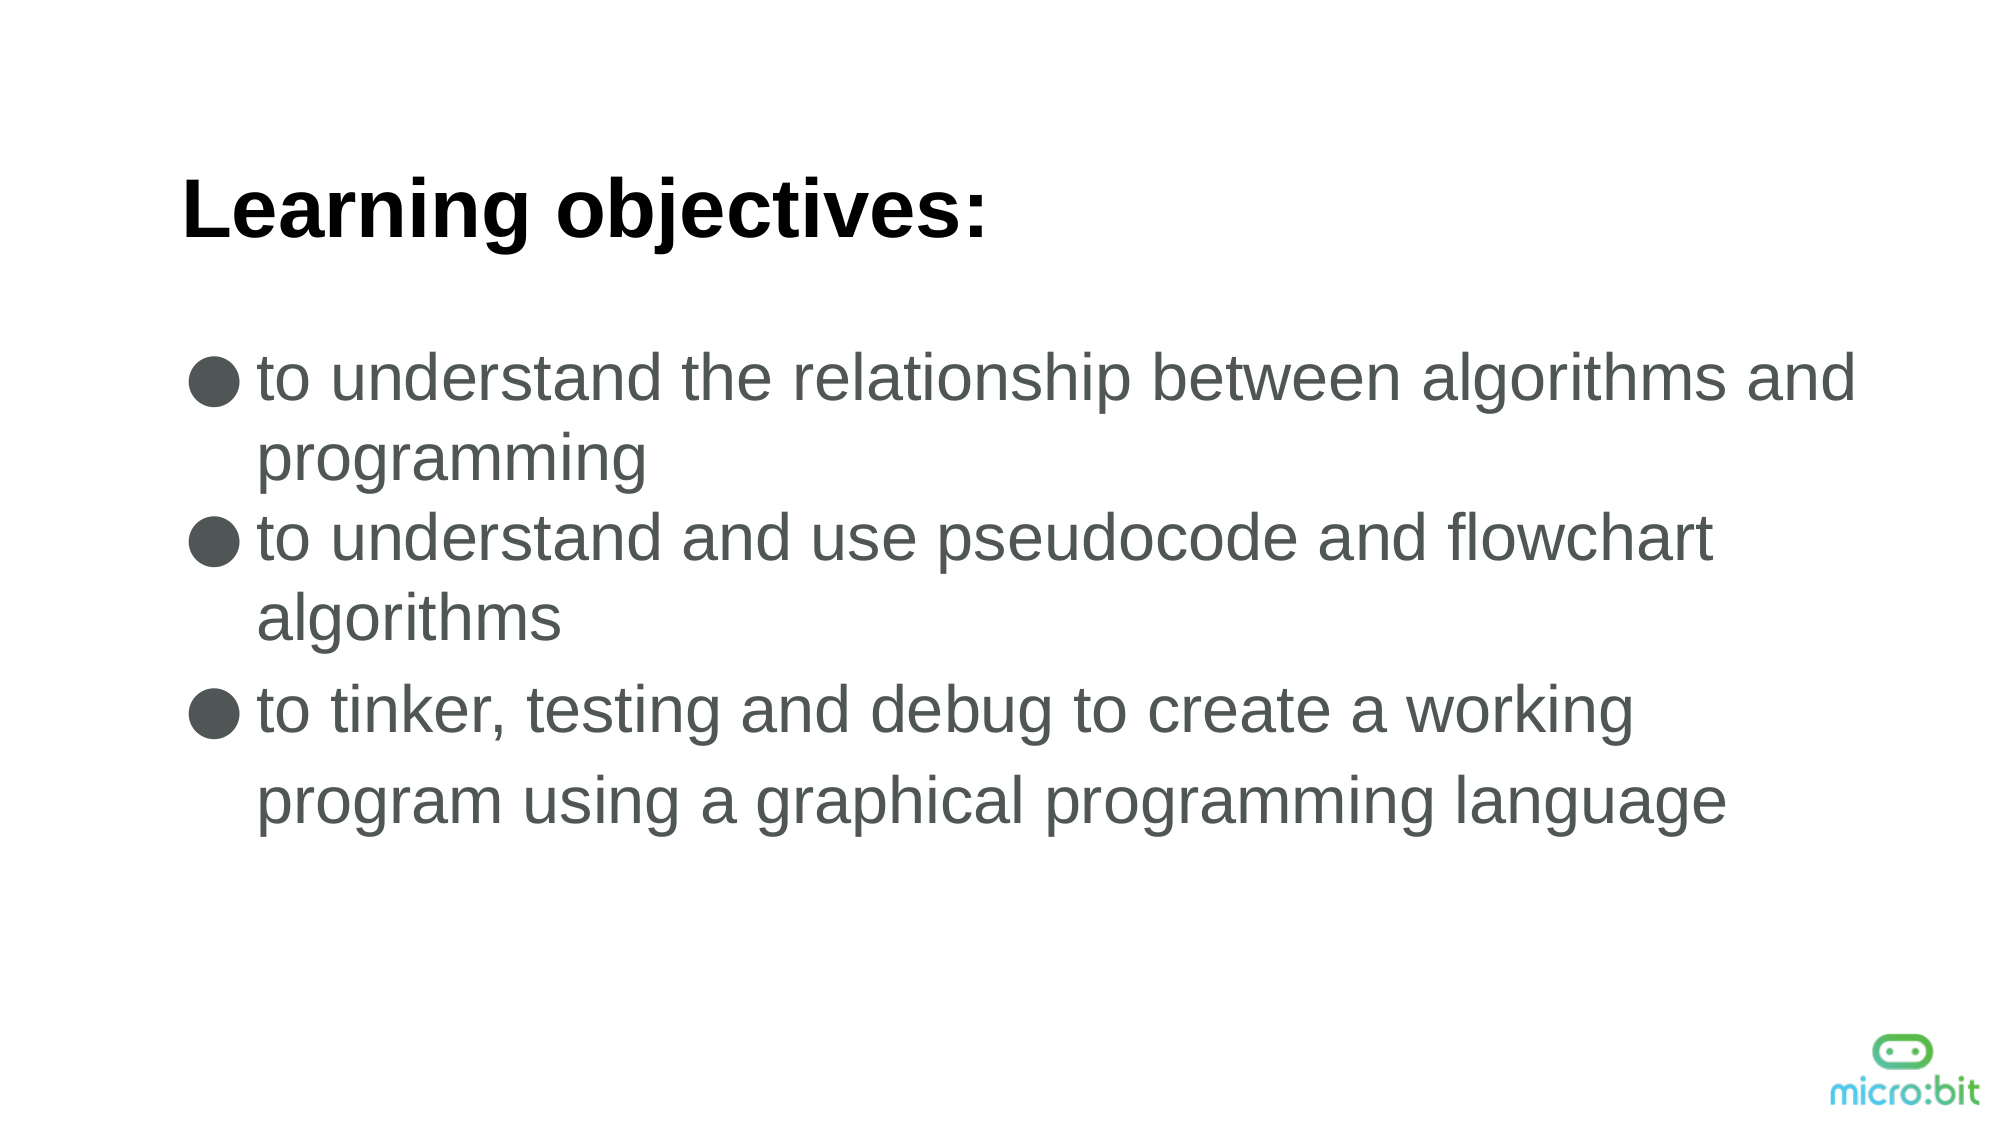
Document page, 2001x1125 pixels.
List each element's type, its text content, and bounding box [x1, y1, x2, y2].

picture [1830, 1029, 1980, 1106]
text_box Learning objectives: to understand the relationship between algorithms and programming to understand and use pseudocode and flowchart algorithms to tinker, testing and debug to create a working program using a graphical programming language [166, 60, 1918, 884]
